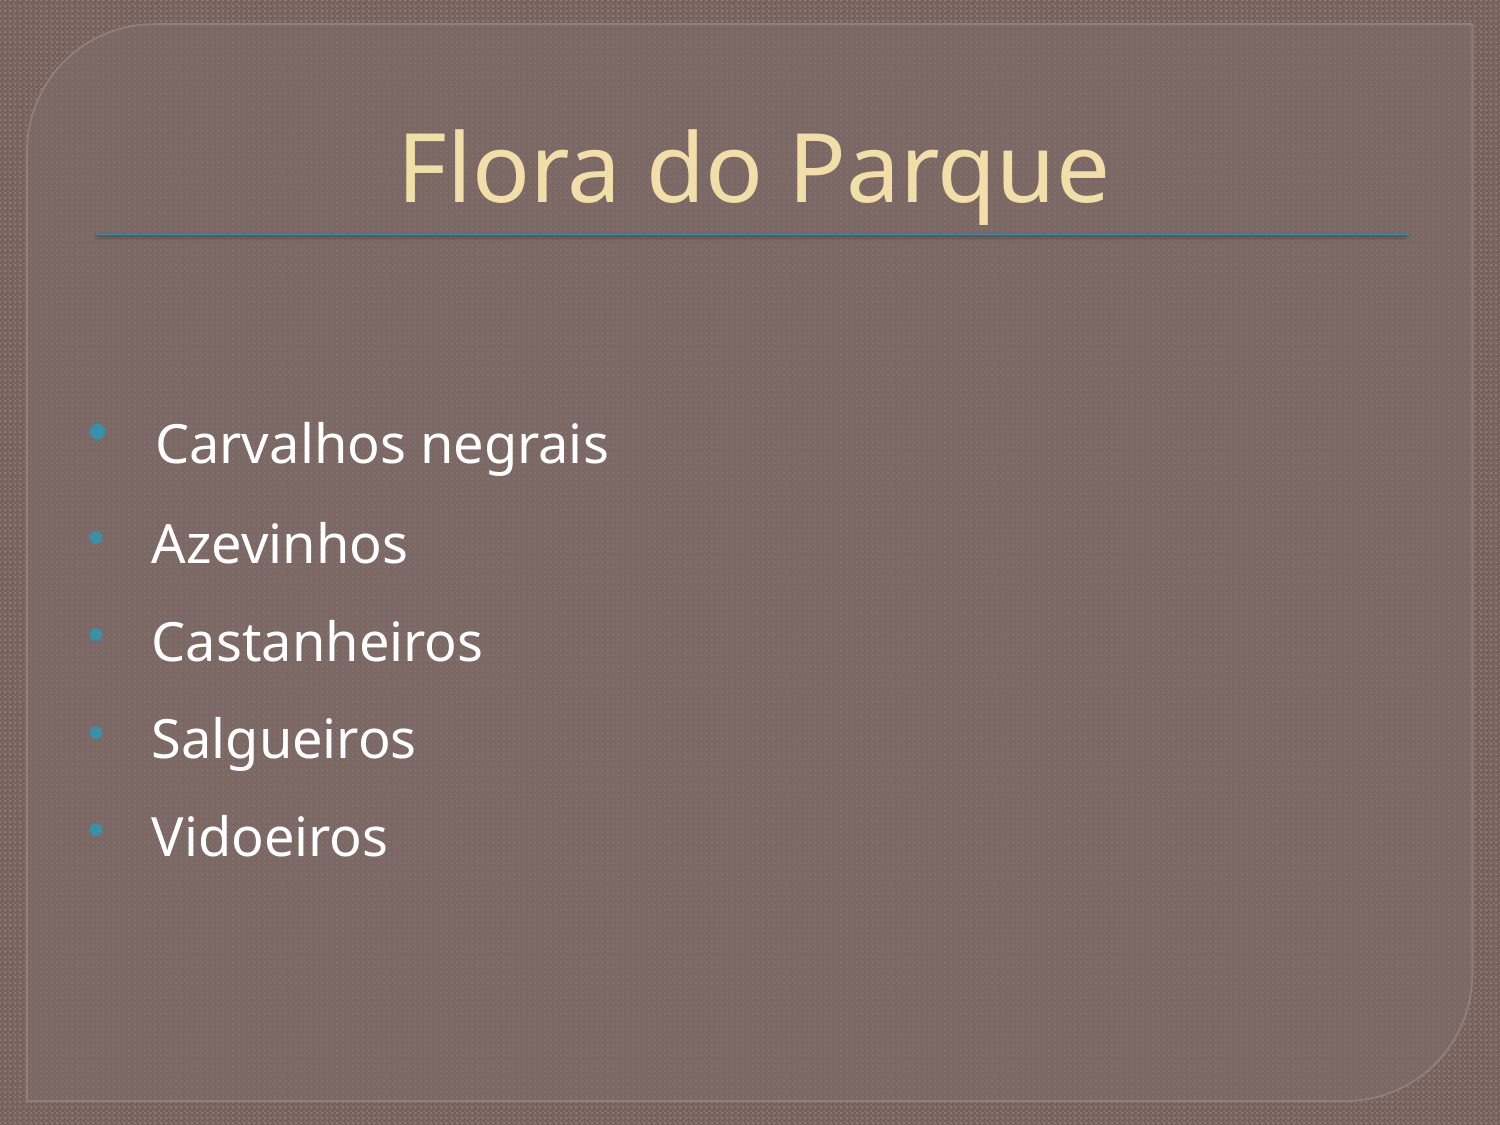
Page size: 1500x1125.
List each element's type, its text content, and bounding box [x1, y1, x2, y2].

title Flora do Parque [75, 41, 1425, 230]
list Carvalhos negrais Azevinhos Castanheiros Salgueiros Vidoeiros [75, 270, 1425, 1013]
